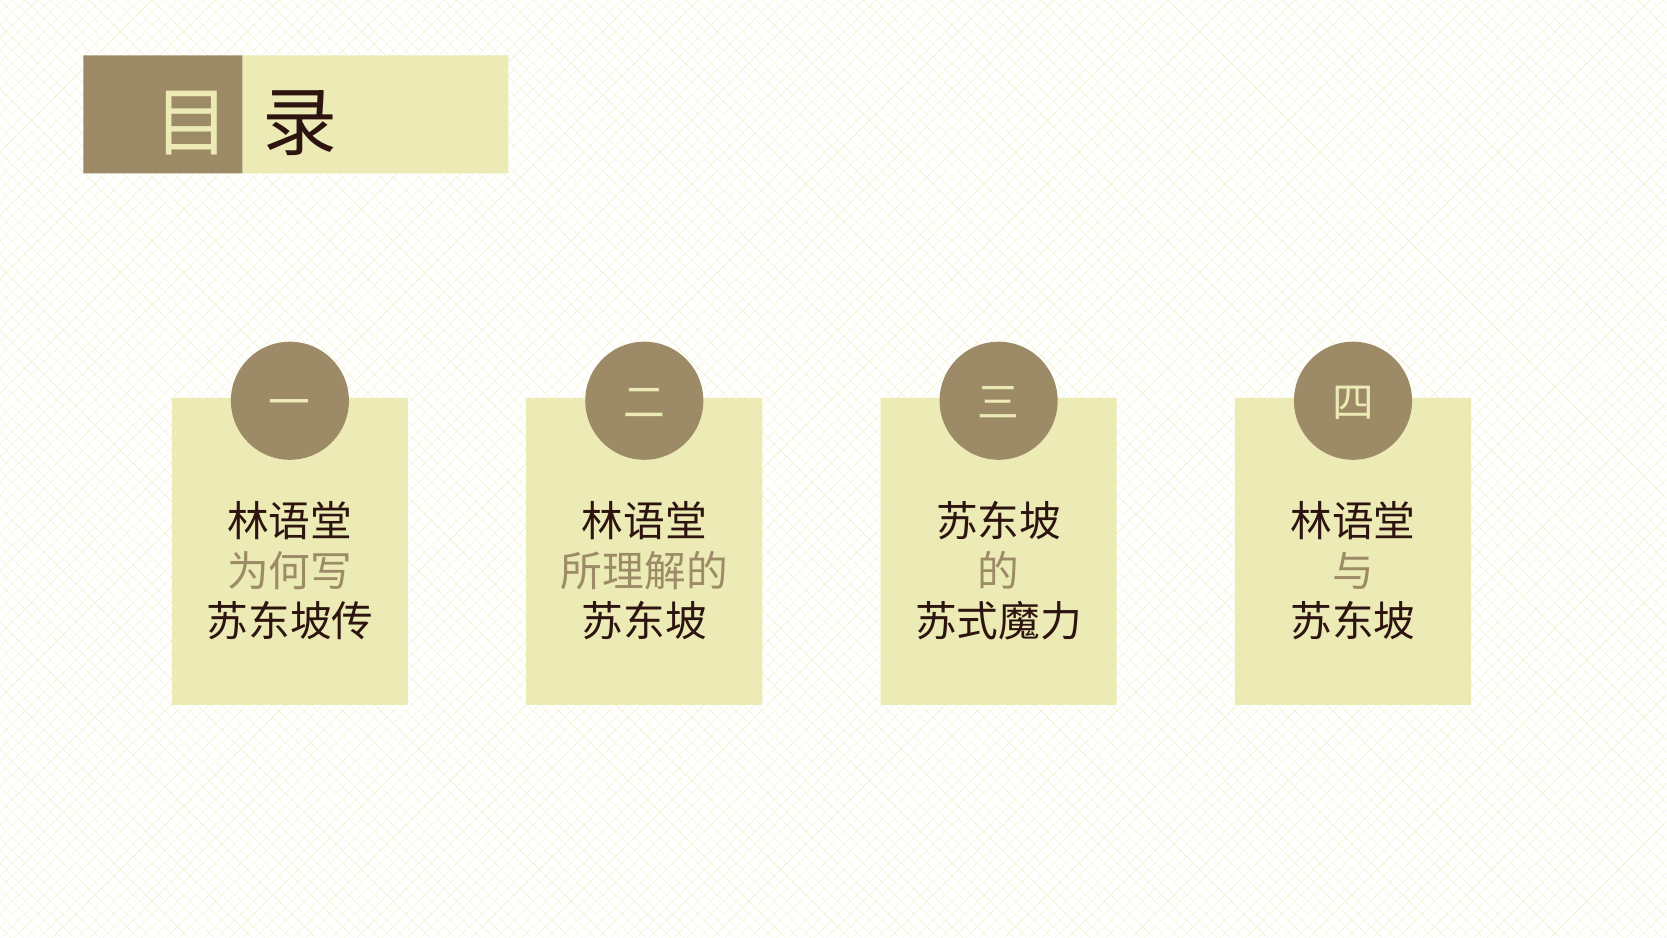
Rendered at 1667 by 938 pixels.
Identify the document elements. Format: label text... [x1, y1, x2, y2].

text_box 二 [583, 339, 706, 462]
text_box 林语堂 与 苏东坡 [1233, 396, 1473, 707]
text_box [81, 53, 241, 175]
text_box 三 [937, 339, 1060, 462]
text_box 林语堂 为何写 苏东坡传 [170, 396, 410, 707]
text_box 四 [1291, 339, 1415, 462]
text_box 苏东坡 的 苏式魔力 [878, 396, 1119, 707]
text_box [241, 53, 510, 175]
text_box 目 录 [139, 67, 353, 172]
text_box 一 [228, 339, 352, 462]
text_box 林语堂 所理解的 苏东坡 [524, 396, 764, 707]
